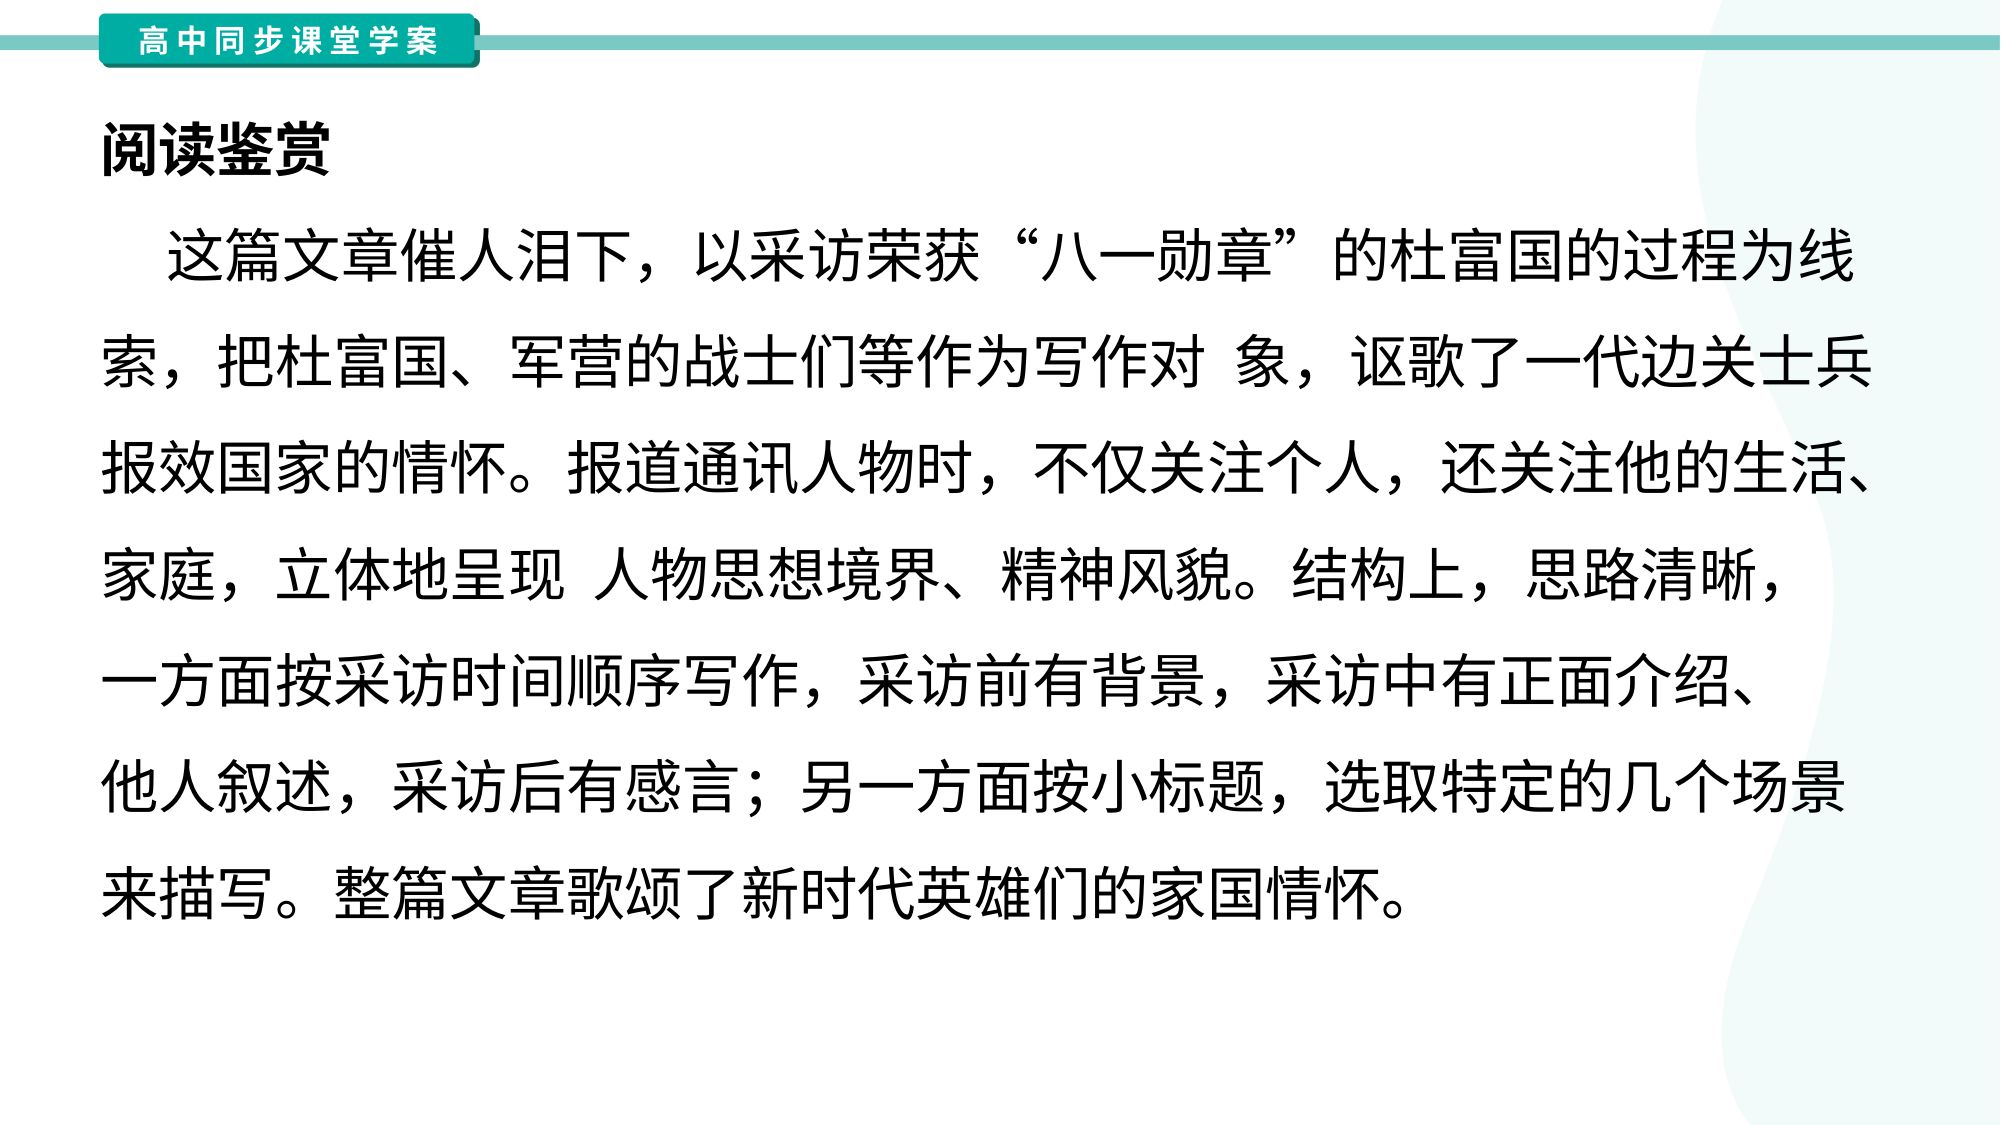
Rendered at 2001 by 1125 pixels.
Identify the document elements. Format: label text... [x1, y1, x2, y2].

picture [0, 0, 2000, 1125]
text_box 阅读鉴赏 这篇文章催人泪下，以采访荣获“八一勋章”的杜富国的过程为线 索，把杜富国、军营的战士们等作为写作对 象，讴歌了一代边关士兵 报效国家的情怀。报道通讯人物时，不仅关注个人，还关注他的生活、 家庭，立体地呈现 人物思想境界、精神风貌。结构上，思路清晰， 一方面按采访时间顺序写作，采访前有背景，采访中有正面介绍、 他人叙述，采访后有感言；另一方面按小标题，选取特定的几个场景 来描写。整篇文章歌颂了新时代英雄们的家国情怀。 [100, 76, 1899, 927]
